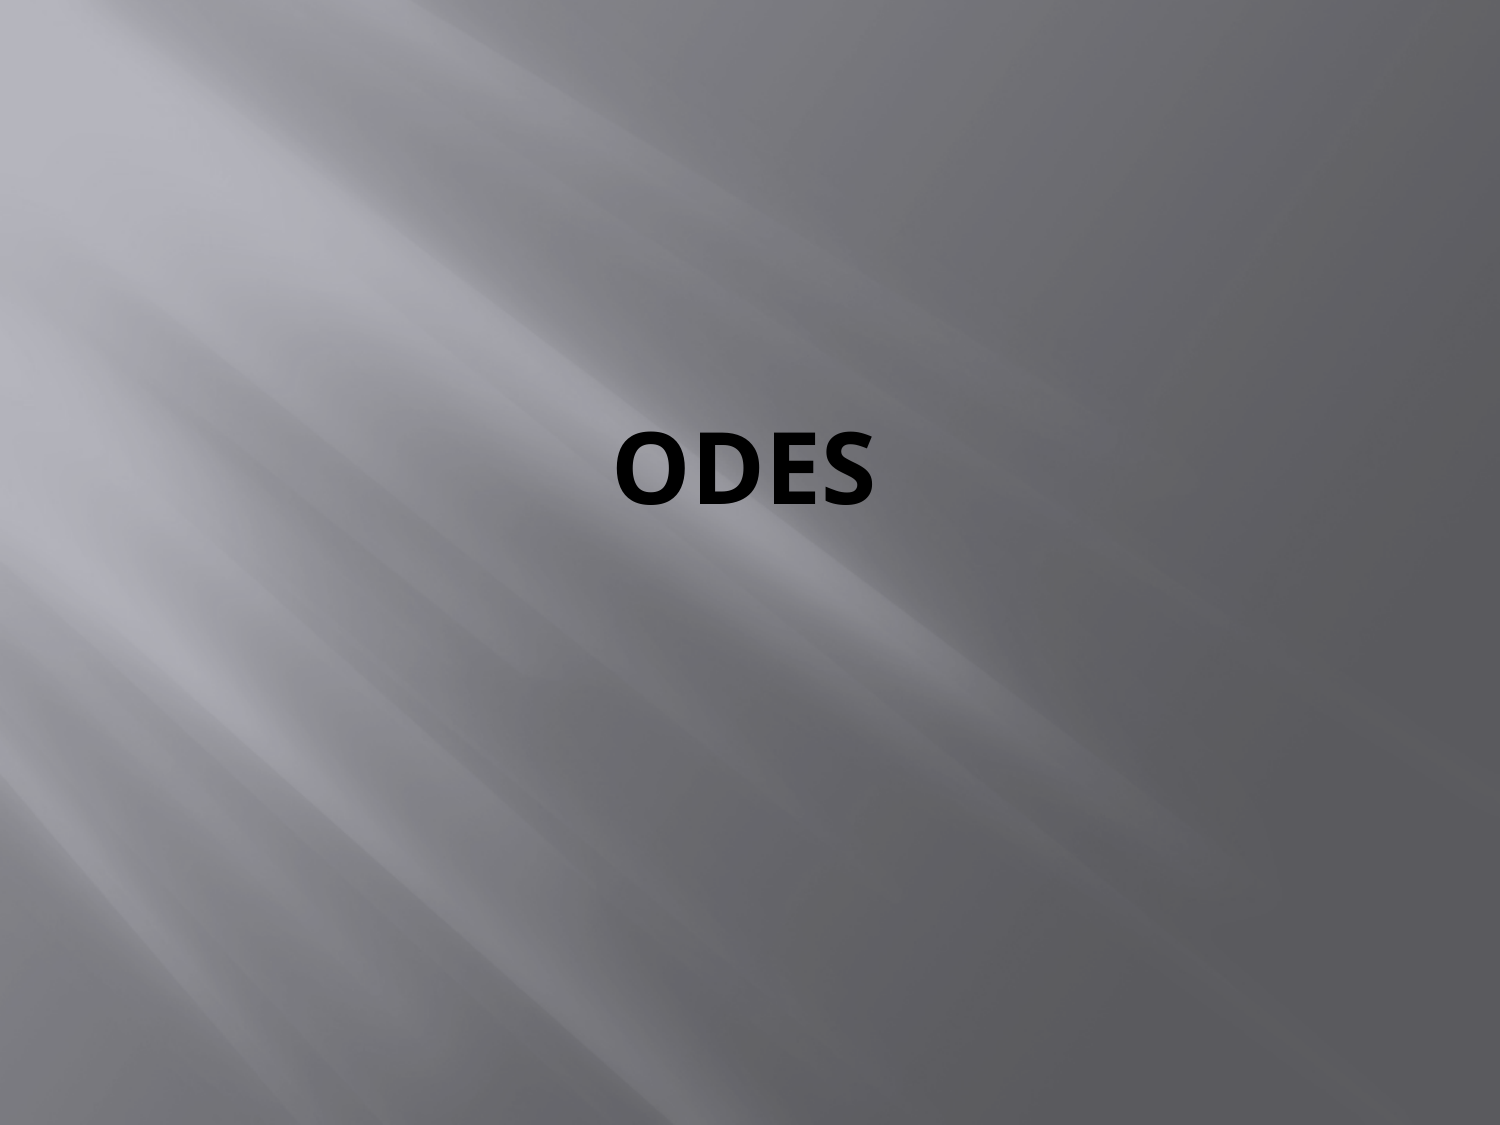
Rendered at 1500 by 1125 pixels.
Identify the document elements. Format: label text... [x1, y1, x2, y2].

title Odes [69, 224, 1420, 525]
